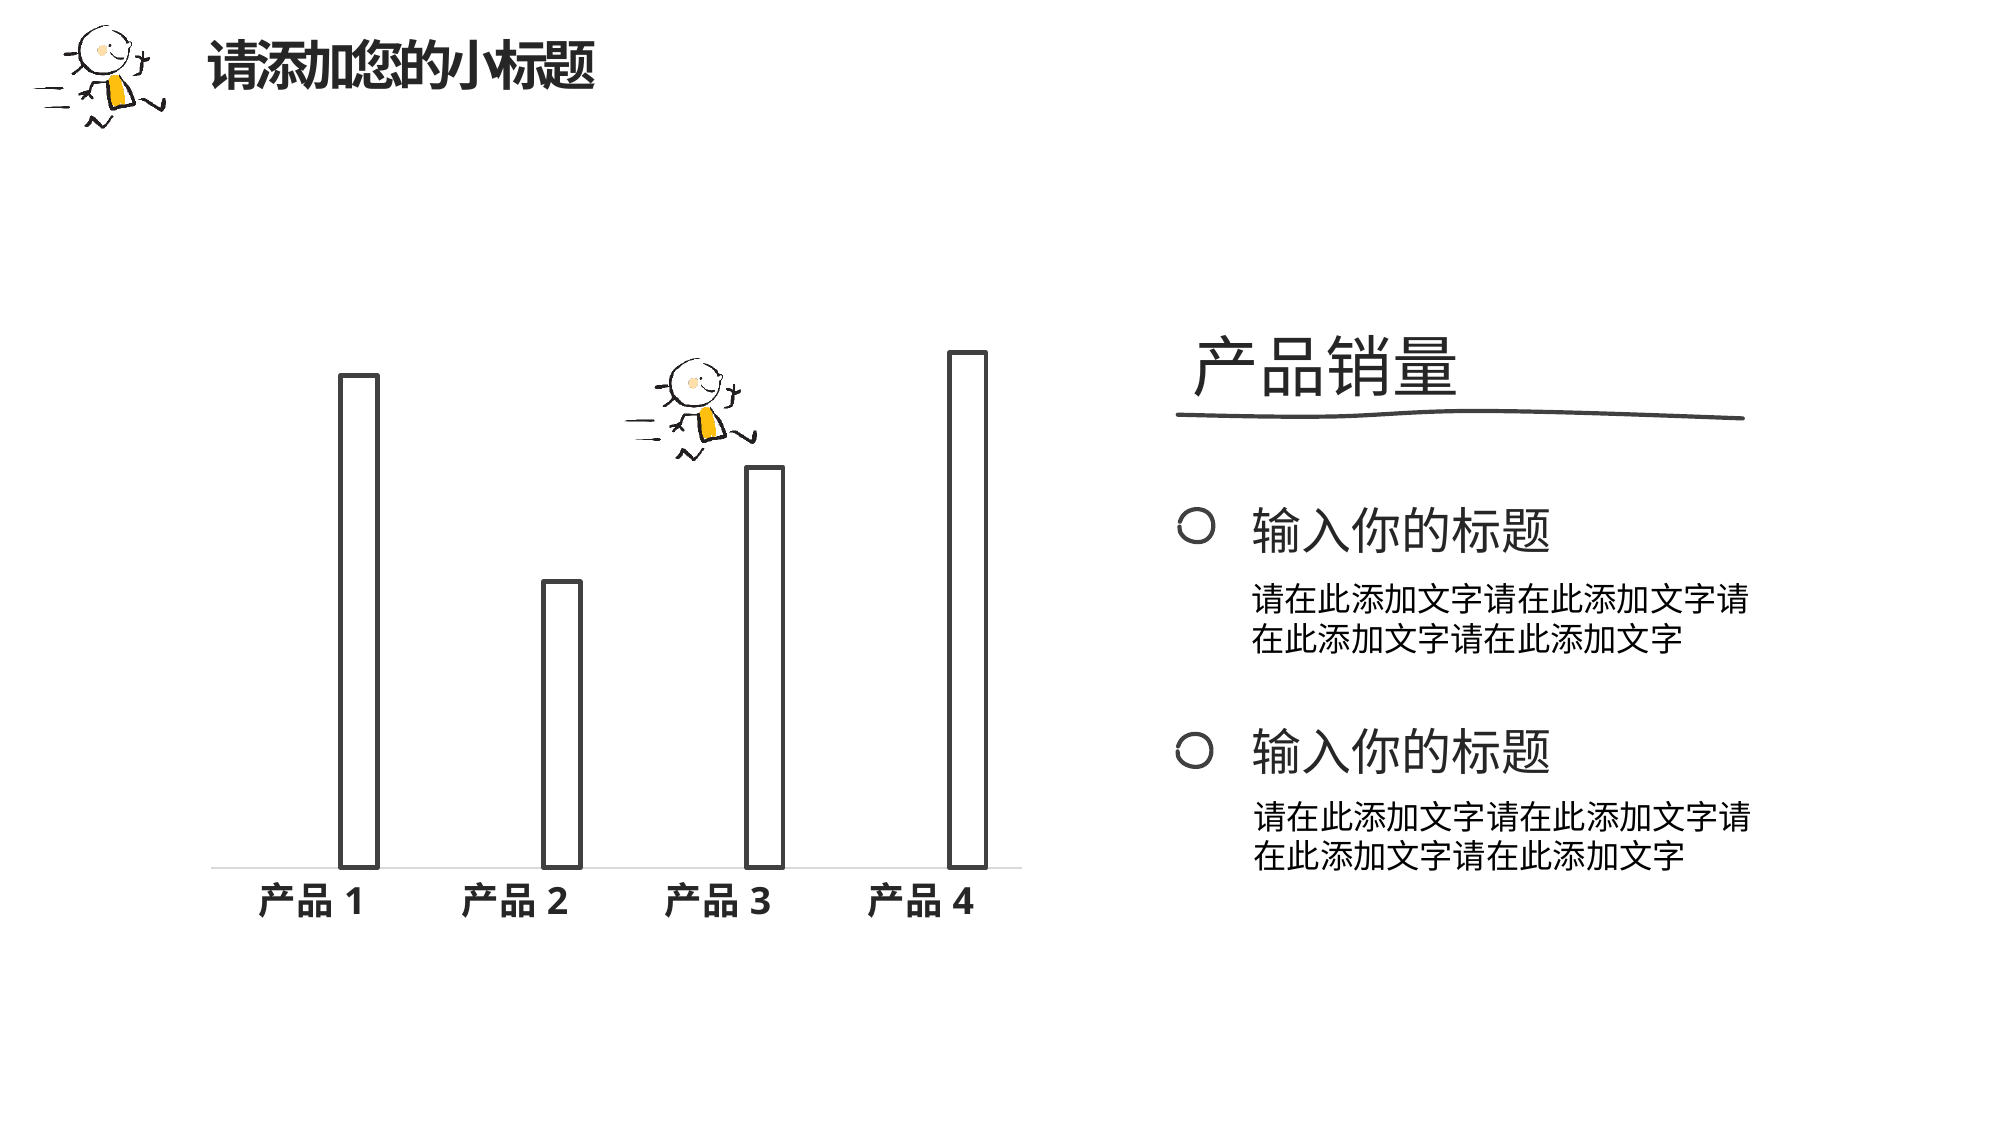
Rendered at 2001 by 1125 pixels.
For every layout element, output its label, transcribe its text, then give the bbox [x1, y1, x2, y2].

text_box 产品销量 [1177, 317, 1493, 413]
picture [611, 350, 767, 472]
picture [19, 17, 176, 140]
text_box 输入你的标题 [1236, 712, 1600, 788]
text_box 请添加您的小标题 [191, 23, 612, 104]
text_box [1176, 410, 1744, 420]
text_box 请在此添加文字请在此添加文字请在此添加文字请在此添加文字 [1236, 570, 1777, 666]
chart [194, 282, 1040, 939]
text_box 请在此添加文字请在此添加文字请在此添加文字请在此添加文字 [1238, 788, 1780, 883]
text_box 输入你的标题 [1236, 492, 1600, 568]
text_box [1176, 732, 1213, 768]
text_box [1178, 508, 1215, 544]
